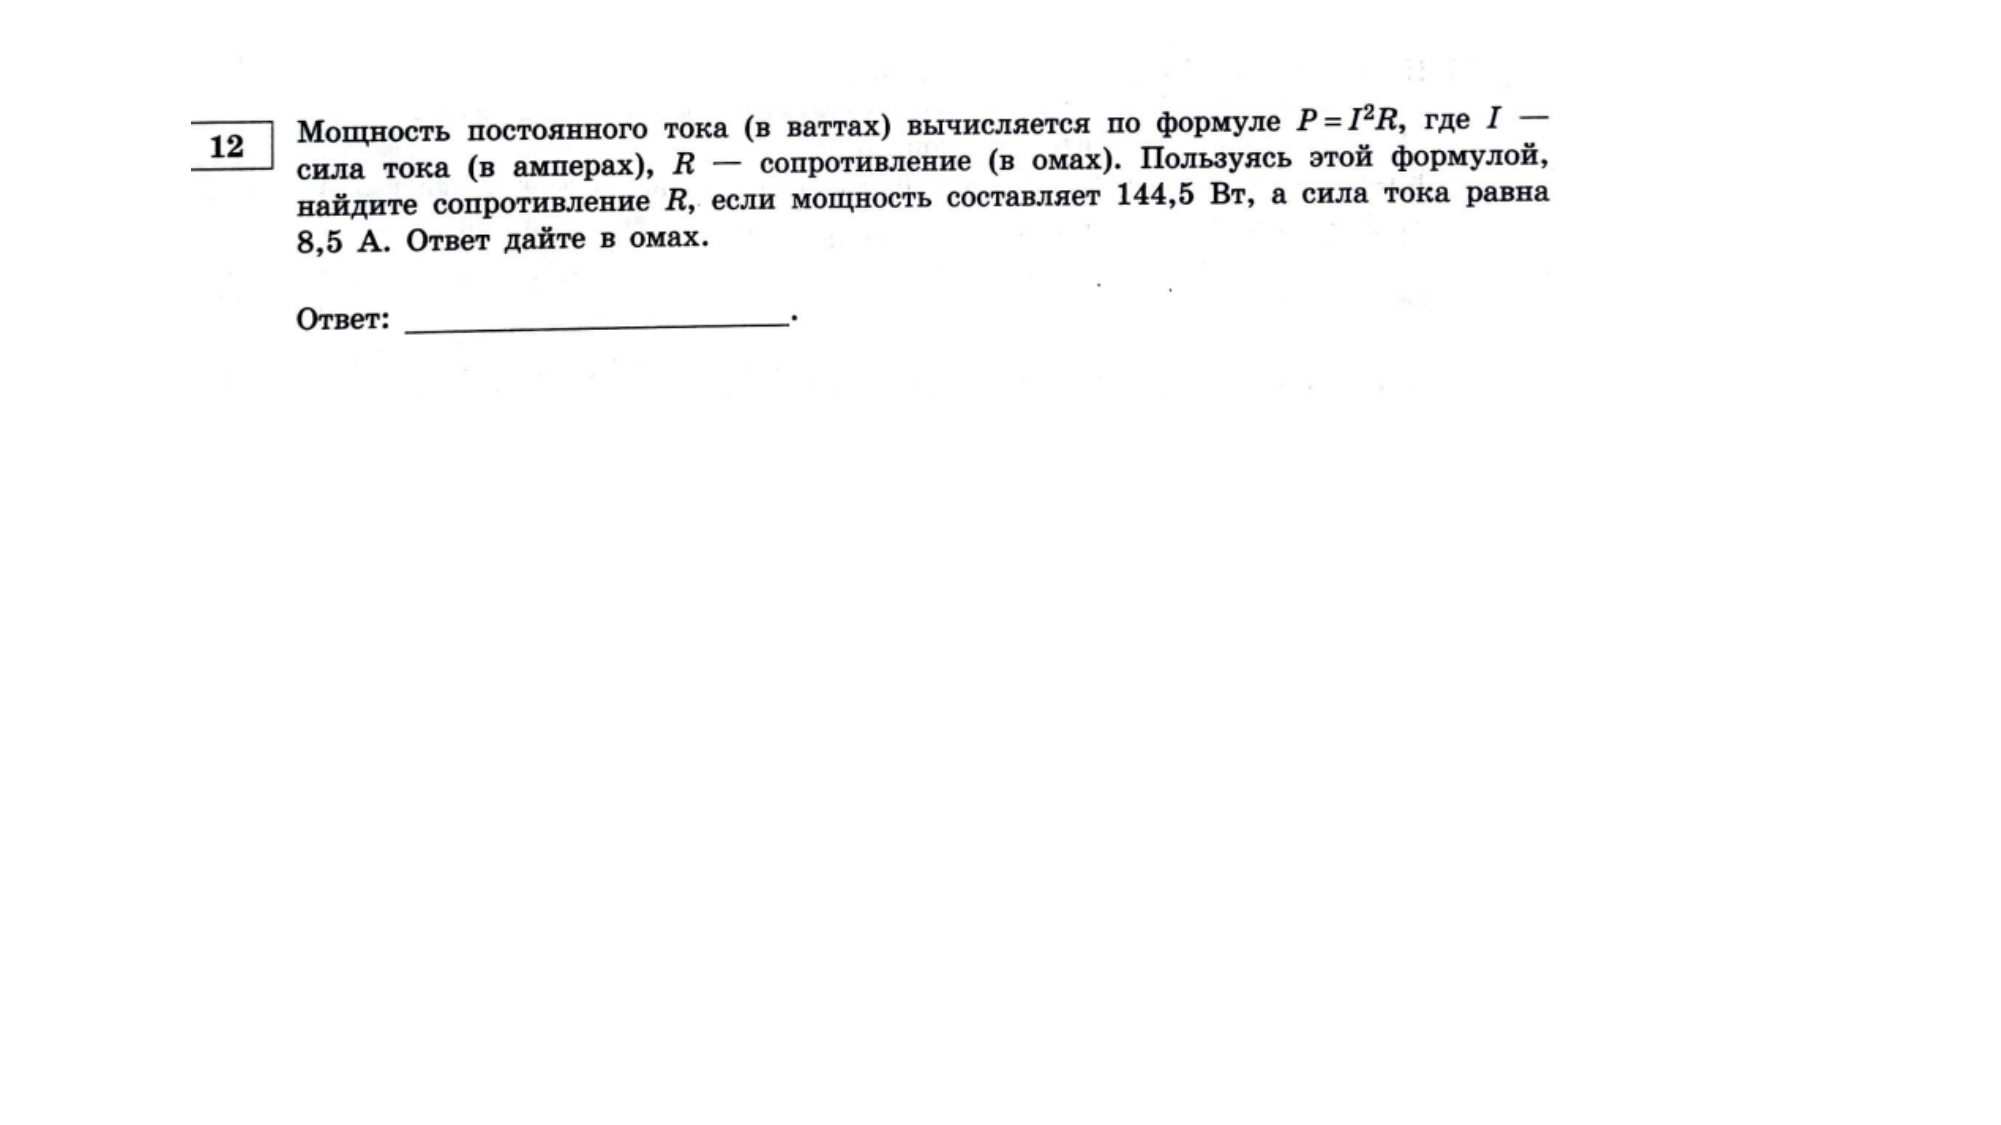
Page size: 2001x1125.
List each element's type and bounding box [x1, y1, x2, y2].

picture [191, 45, 1598, 398]
